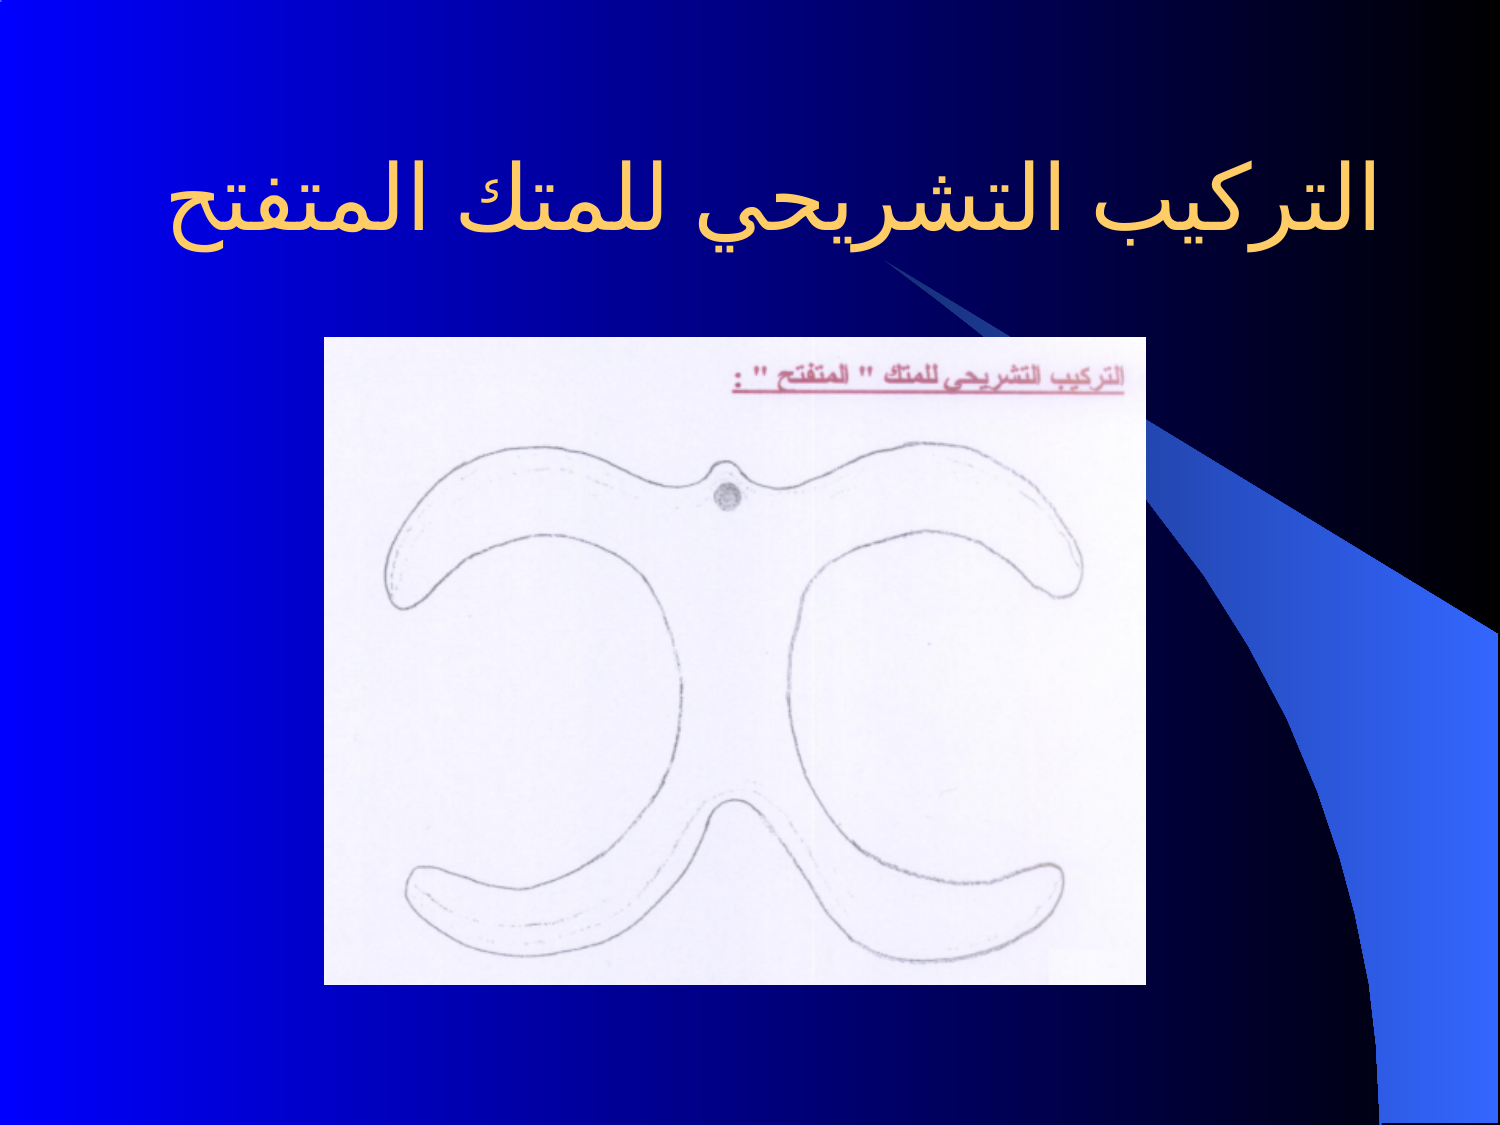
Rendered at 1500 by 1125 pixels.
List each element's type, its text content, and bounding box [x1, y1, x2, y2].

title التركيب التشريحي للمتك المتفتح [111, 99, 1438, 288]
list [324, 337, 1146, 986]
